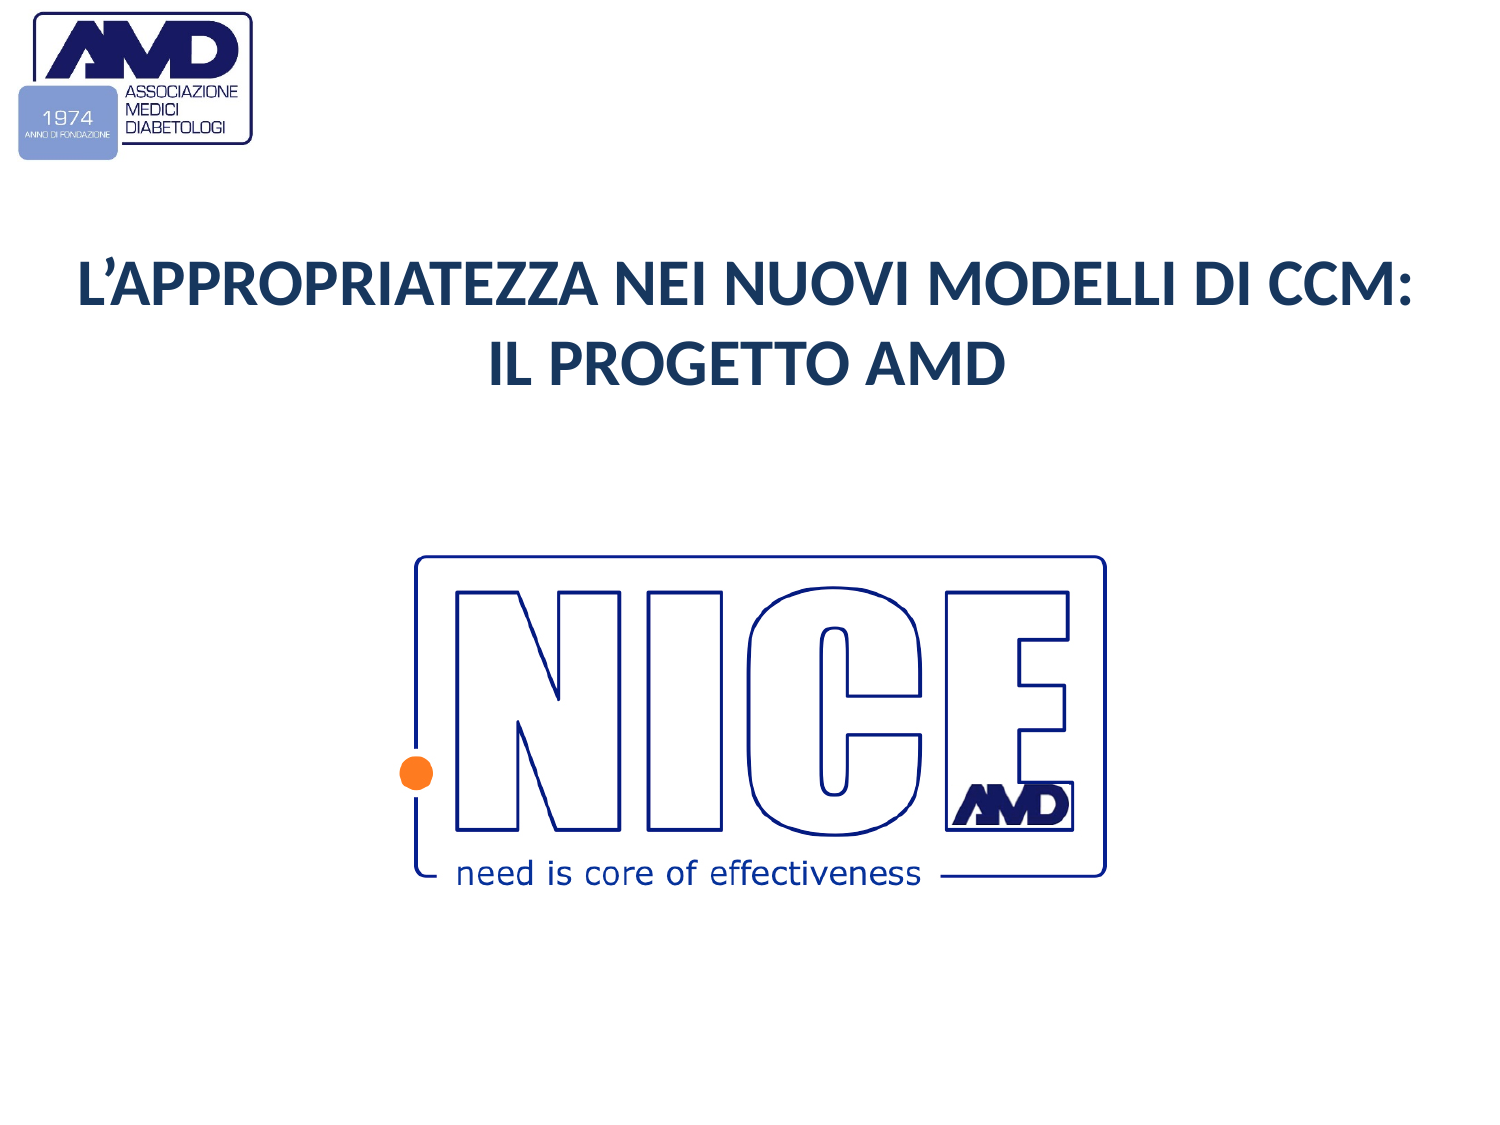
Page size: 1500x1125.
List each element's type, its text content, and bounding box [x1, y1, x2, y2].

text_box L’APPROPRIATEZZA NEI NUOVI MODELLI DI CCM: IL PROGETTO AMD [62, 231, 1432, 407]
picture [392, 538, 1121, 906]
picture [17, 9, 255, 162]
